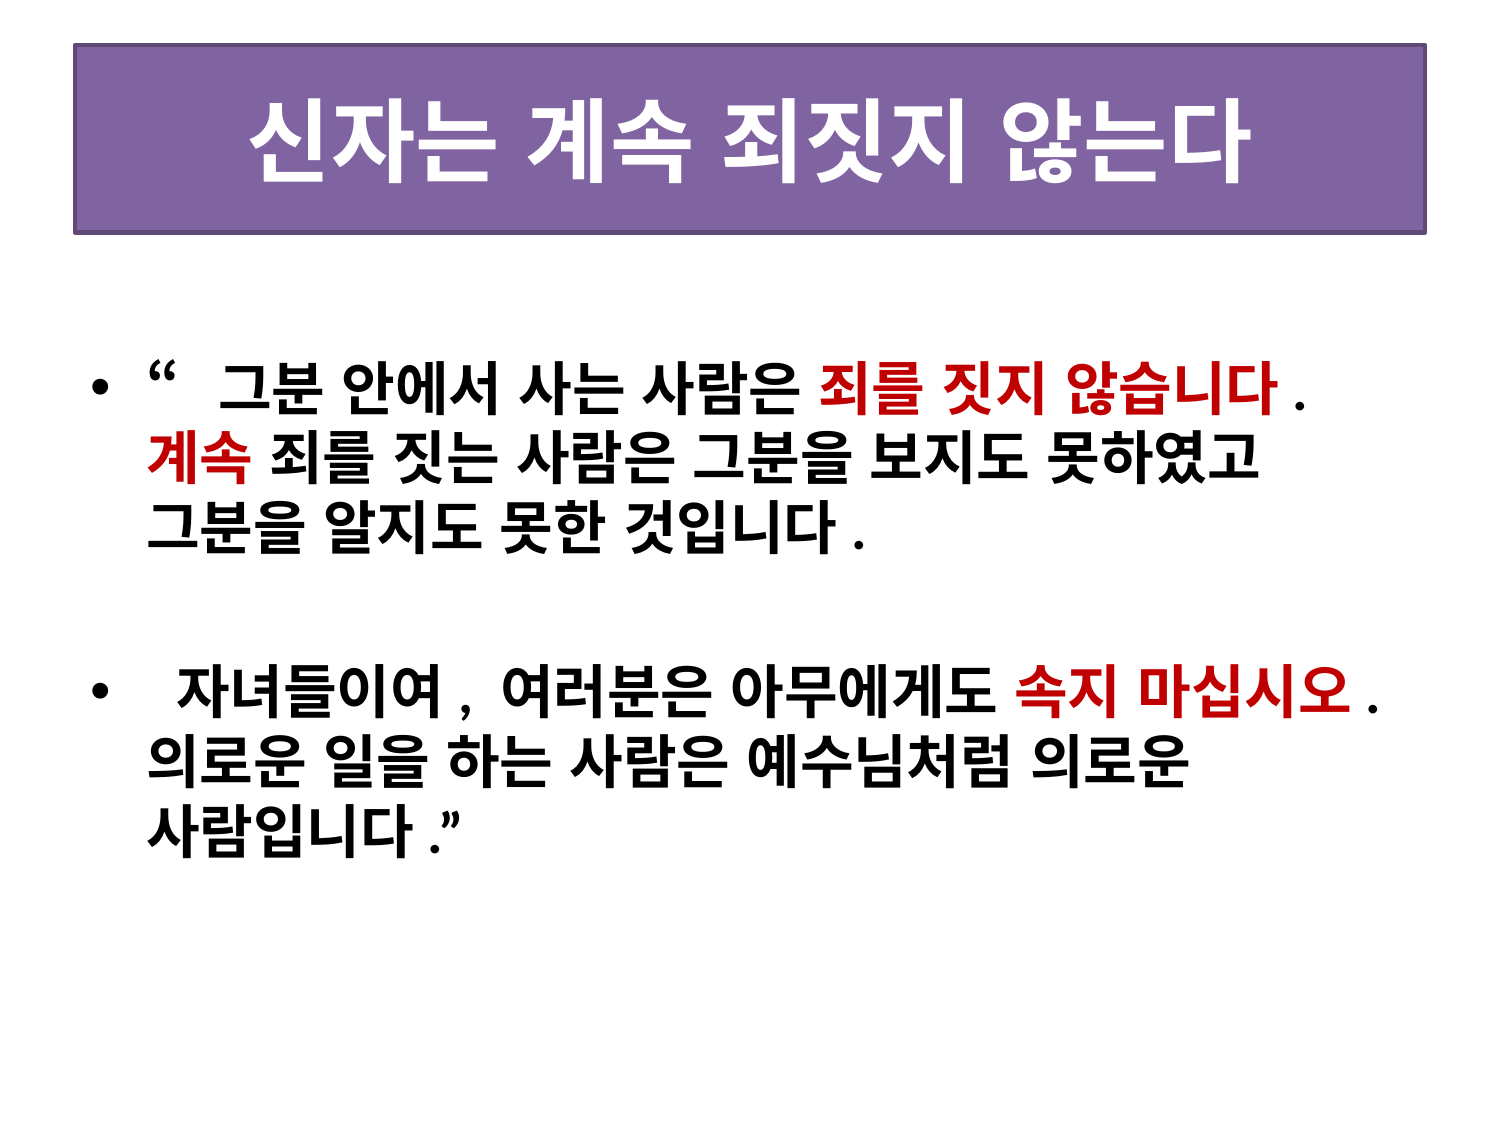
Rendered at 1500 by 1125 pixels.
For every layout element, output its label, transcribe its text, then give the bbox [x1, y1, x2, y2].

title 신자는 계속 죄짓지 않는다 [73, 43, 1427, 235]
list “그분 안에서 사는 사람은 죄를 짓지 않습니다. 계속 죄를 짓는 사람은 그분을 보지도 못하였고 그분을 알지도 못한 것입니다. 자녀들이여, 여러분은 아무에게도 속지 마십시오. 의로운 일을 하는 사람은 예수님처럼 의로운 사람입니다.” [75, 262, 1425, 1005]
